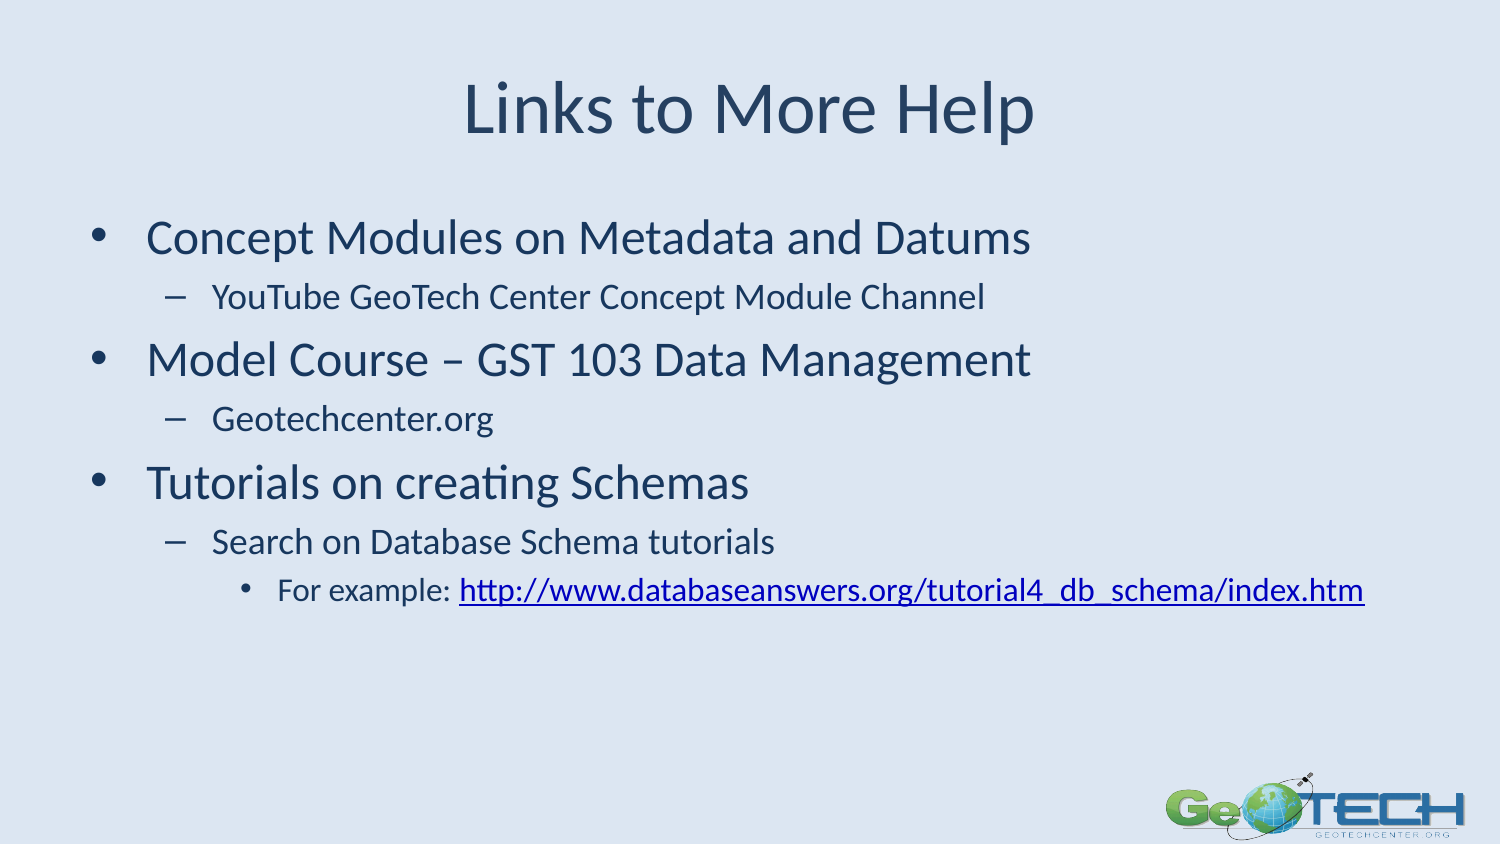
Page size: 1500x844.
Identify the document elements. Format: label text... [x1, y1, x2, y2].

title Links to More Help [75, 33, 1425, 175]
picture [1155, 769, 1478, 844]
list Concept Modules on Metadata and Datums YouTube GeoTech Center Concept Module Channel Model Course – GST 103 Data Management Geotechcenter.org Tutorials on creating Schemas Search on Database Schema tutorials For example: http://www.databaseanswers.org/tutorial4_db_schema/index.htm [75, 196, 1425, 754]
